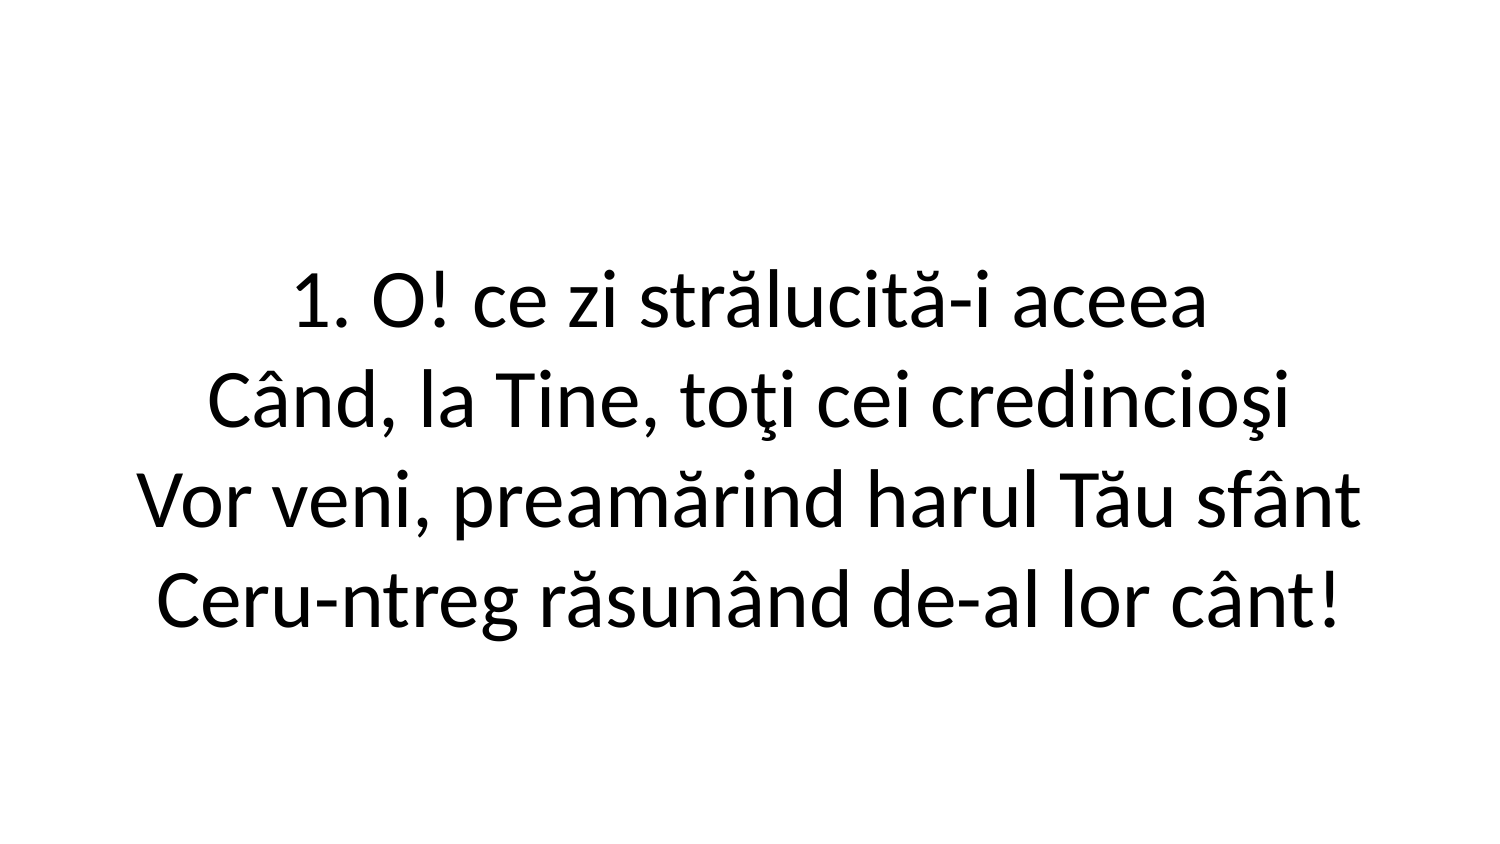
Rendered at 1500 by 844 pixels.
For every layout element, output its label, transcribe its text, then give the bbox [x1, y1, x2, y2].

text_box 1. O! ce zi strălucită-i aceea Când, la Tine, toţi cei credincioşi Vor veni, preamărind harul Tău sfânt Ceru-ntreg răsunând de-al lor cânt! [121, 192, 1379, 652]
